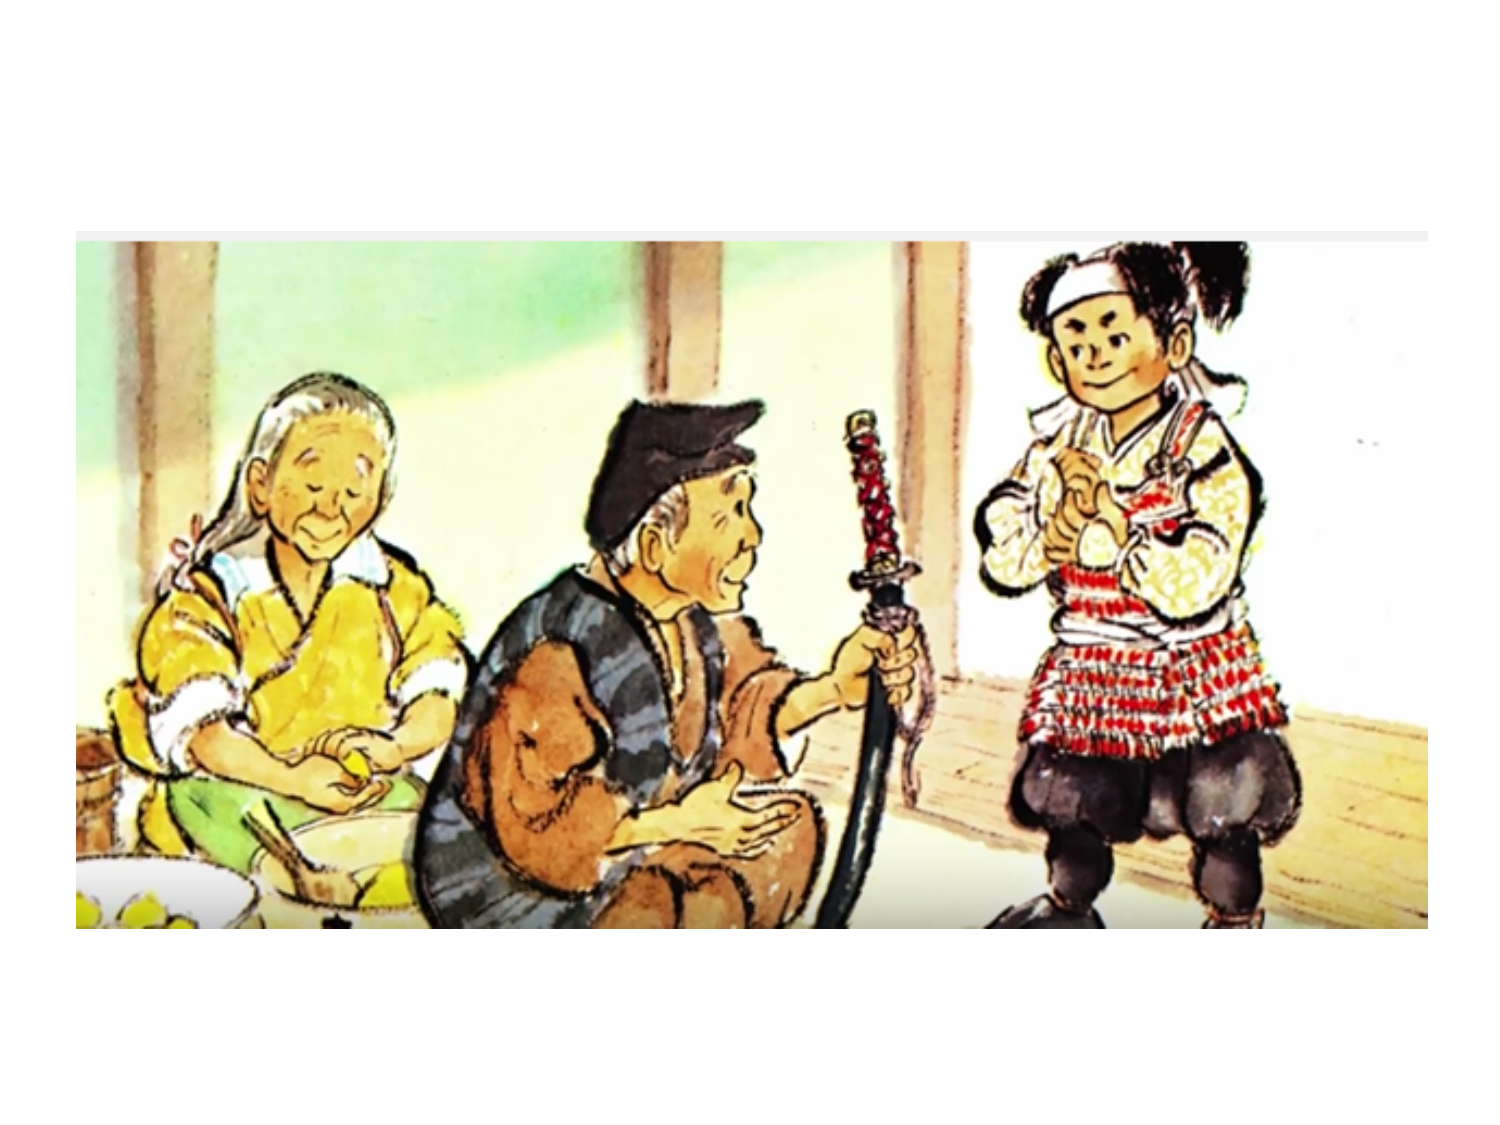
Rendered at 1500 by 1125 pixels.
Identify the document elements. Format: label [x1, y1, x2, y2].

list [76, 231, 1428, 929]
